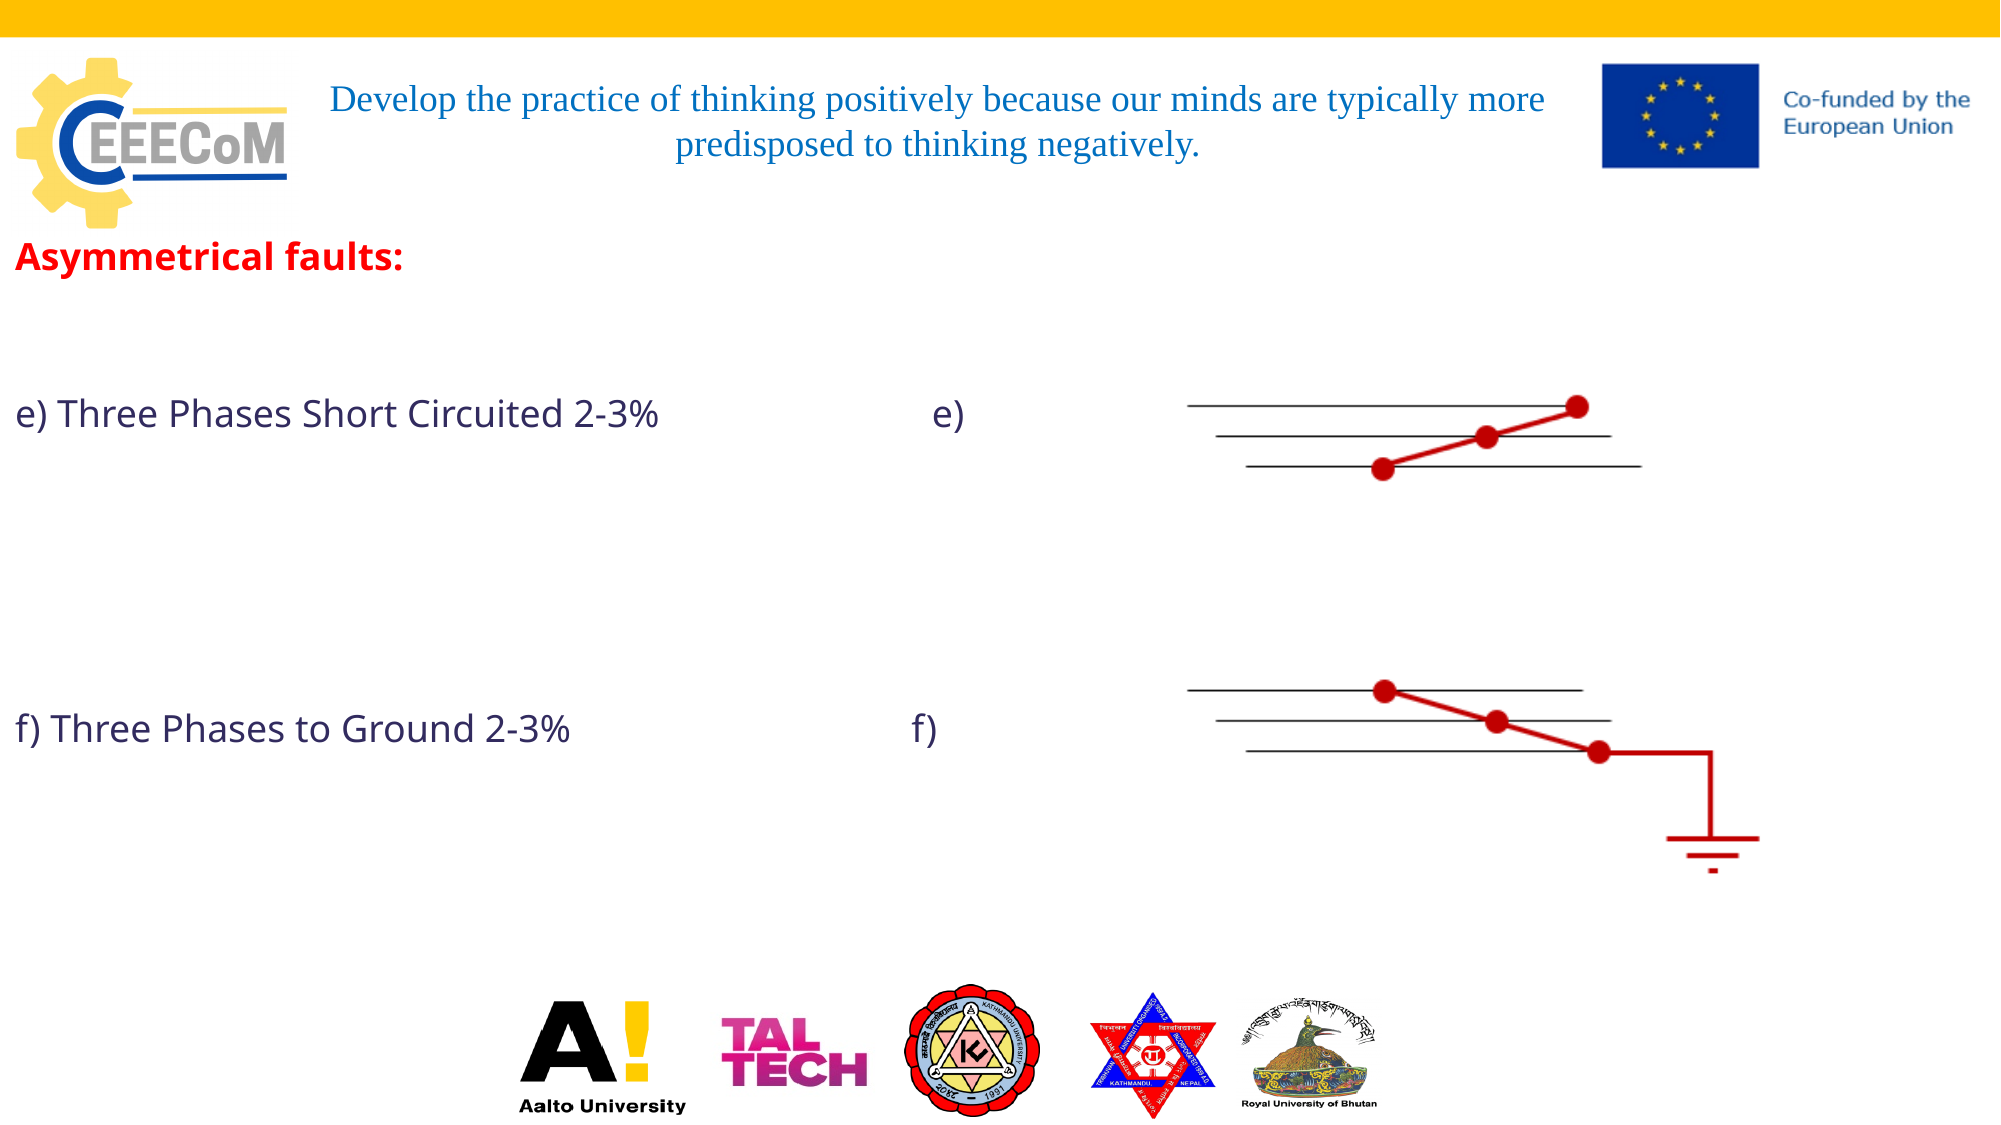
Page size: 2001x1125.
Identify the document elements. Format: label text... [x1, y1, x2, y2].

list Asymmetrical faults: e) Three Phases Short Circuited 2-3% e) f) Three Phases to Ground 2-3% f) [0, 224, 2000, 975]
title Develop the practice of thinking positively because our minds are typically more predisposed to thinking negatively. [312, 37, 1565, 201]
picture [11, 50, 299, 224]
picture [1595, 46, 2000, 181]
picture [1149, 387, 1903, 876]
picture [512, 984, 1382, 1125]
